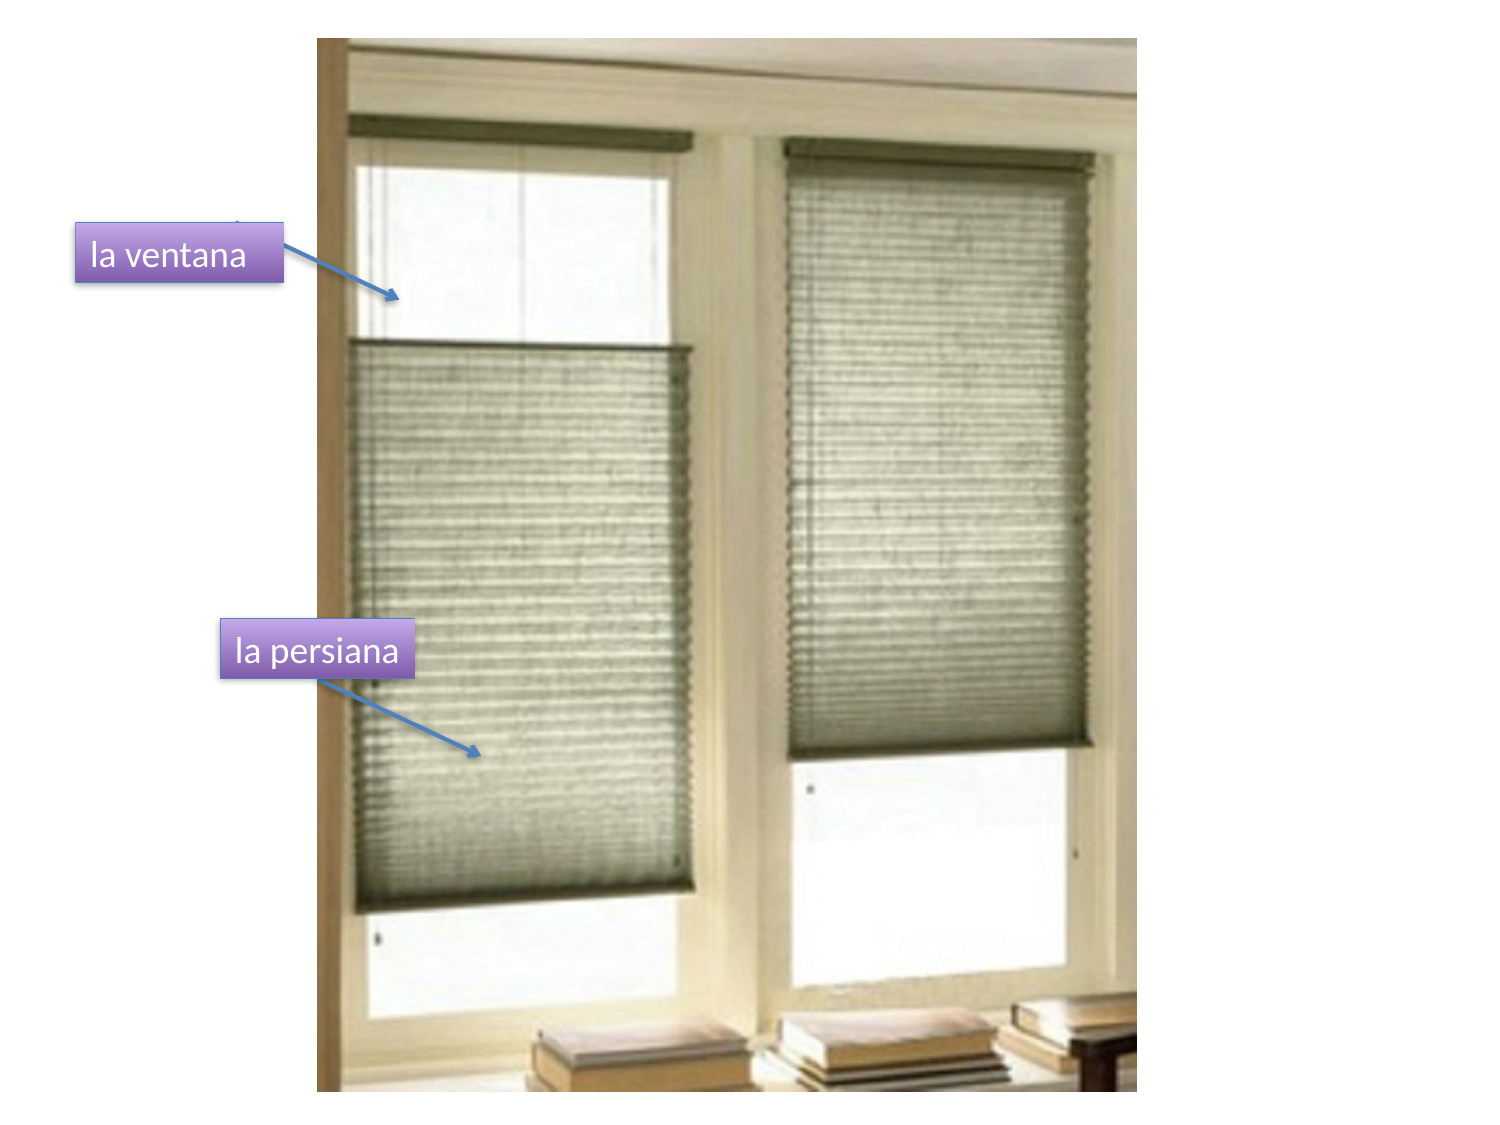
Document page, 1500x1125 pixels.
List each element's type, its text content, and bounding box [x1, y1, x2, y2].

text_box la persiana [220, 618, 312, 679]
picture [317, 37, 1137, 1092]
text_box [317, 678, 482, 757]
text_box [235, 222, 400, 300]
text_box la ventana [75, 222, 233, 283]
